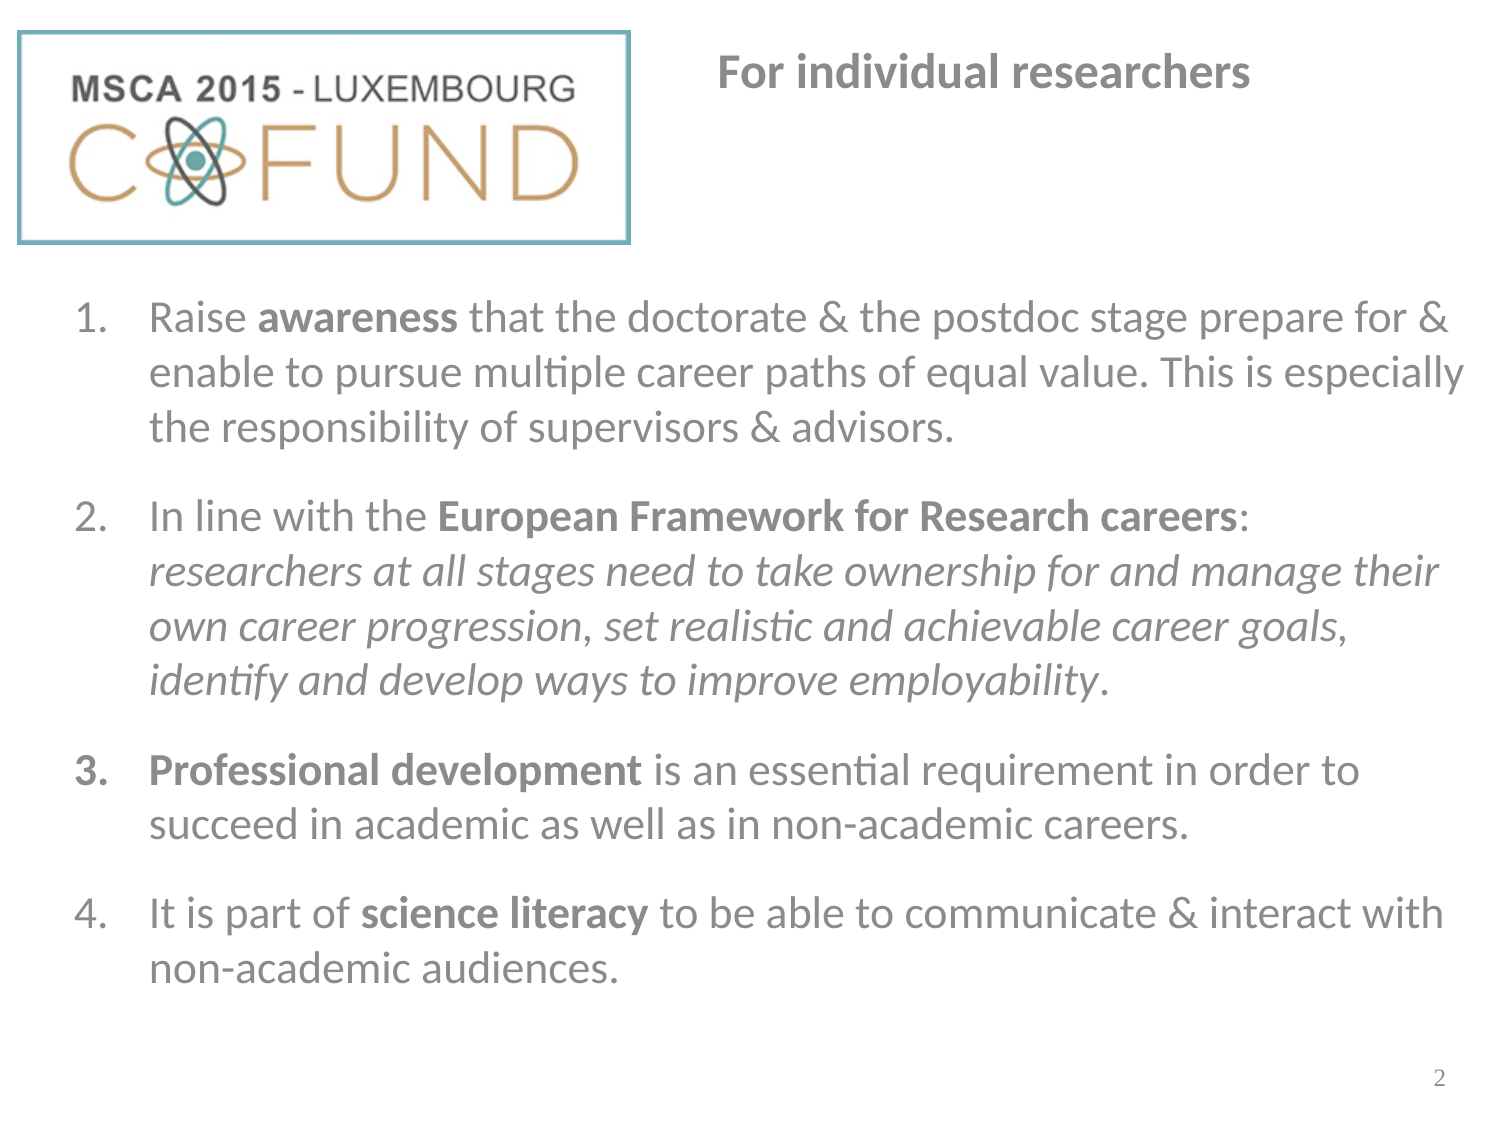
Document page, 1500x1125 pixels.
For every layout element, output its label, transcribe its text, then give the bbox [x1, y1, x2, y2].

subtitle Raise awareness that the doctorate & the postdoc stage prepare for & enable to pursue multiple career paths of equal value. This is especially the responsibility of supervisors & advisors. In line with the European Framework for Research careers: researchers at all stages need to take ownership for and manage their own career progression, set realistic and achievable career goals, identify and develop ways to improve employability. Professional development is an essential requirement in order to succeed in academic as well as in non-academic careers. It is part of science literacy to be able to communicate & interact with non-academic audiences. [58, 278, 1483, 1035]
picture [17, 30, 631, 246]
text_box For individual researchers [702, 30, 1483, 245]
footer 2 [986, 1046, 1462, 1107]
